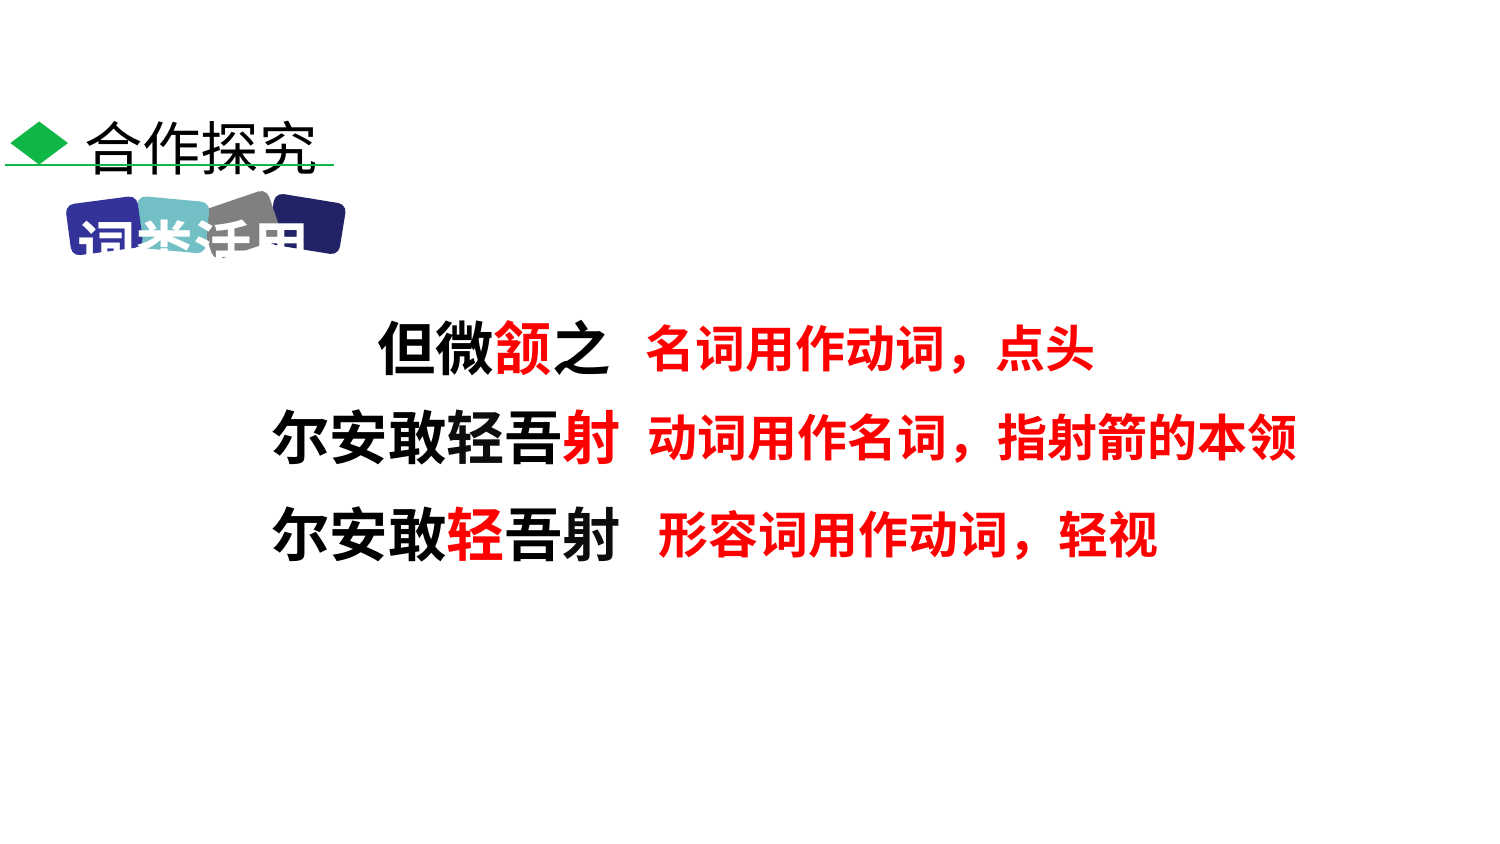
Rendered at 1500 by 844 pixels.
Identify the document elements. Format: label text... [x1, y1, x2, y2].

text_box 尔安敢轻吾射 [256, 393, 637, 479]
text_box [62, 183, 349, 290]
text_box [4, 104, 334, 191]
text_box 名词用作动词，点头 [630, 309, 1111, 385]
text_box 尔安敢轻吾射 [256, 490, 637, 576]
text_box 但微颔之 [362, 304, 626, 390]
text_box 动词用作名词，指射箭的本领 [637, 398, 1337, 474]
text_box 形容词用作动词，轻视 [643, 496, 1218, 571]
